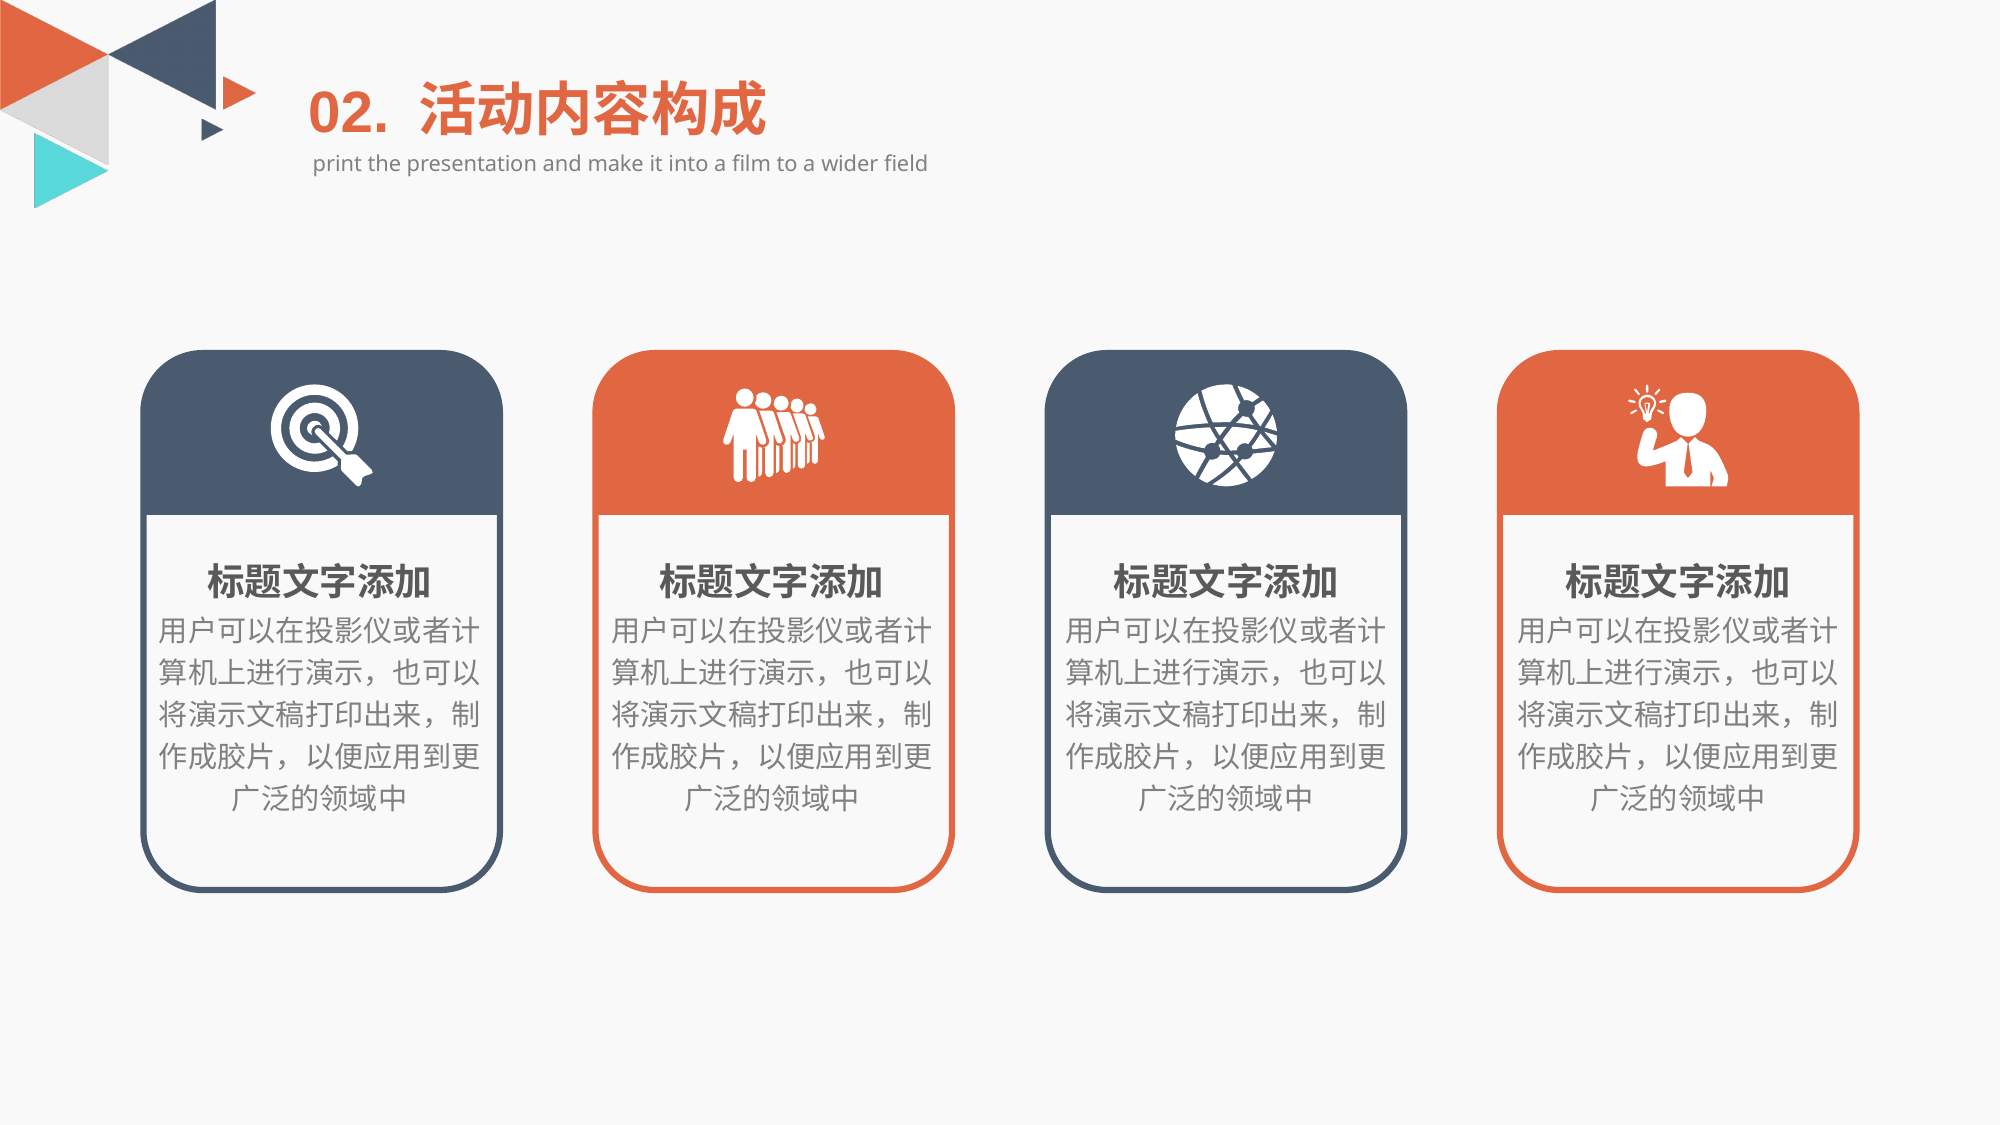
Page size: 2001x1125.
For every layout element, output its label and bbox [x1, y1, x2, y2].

picture [1, 0, 256, 232]
text_box [1047, 353, 1405, 890]
text_box [1499, 353, 1857, 890]
text_box [595, 353, 953, 890]
text_box [292, 64, 1022, 182]
text_box [143, 353, 500, 890]
